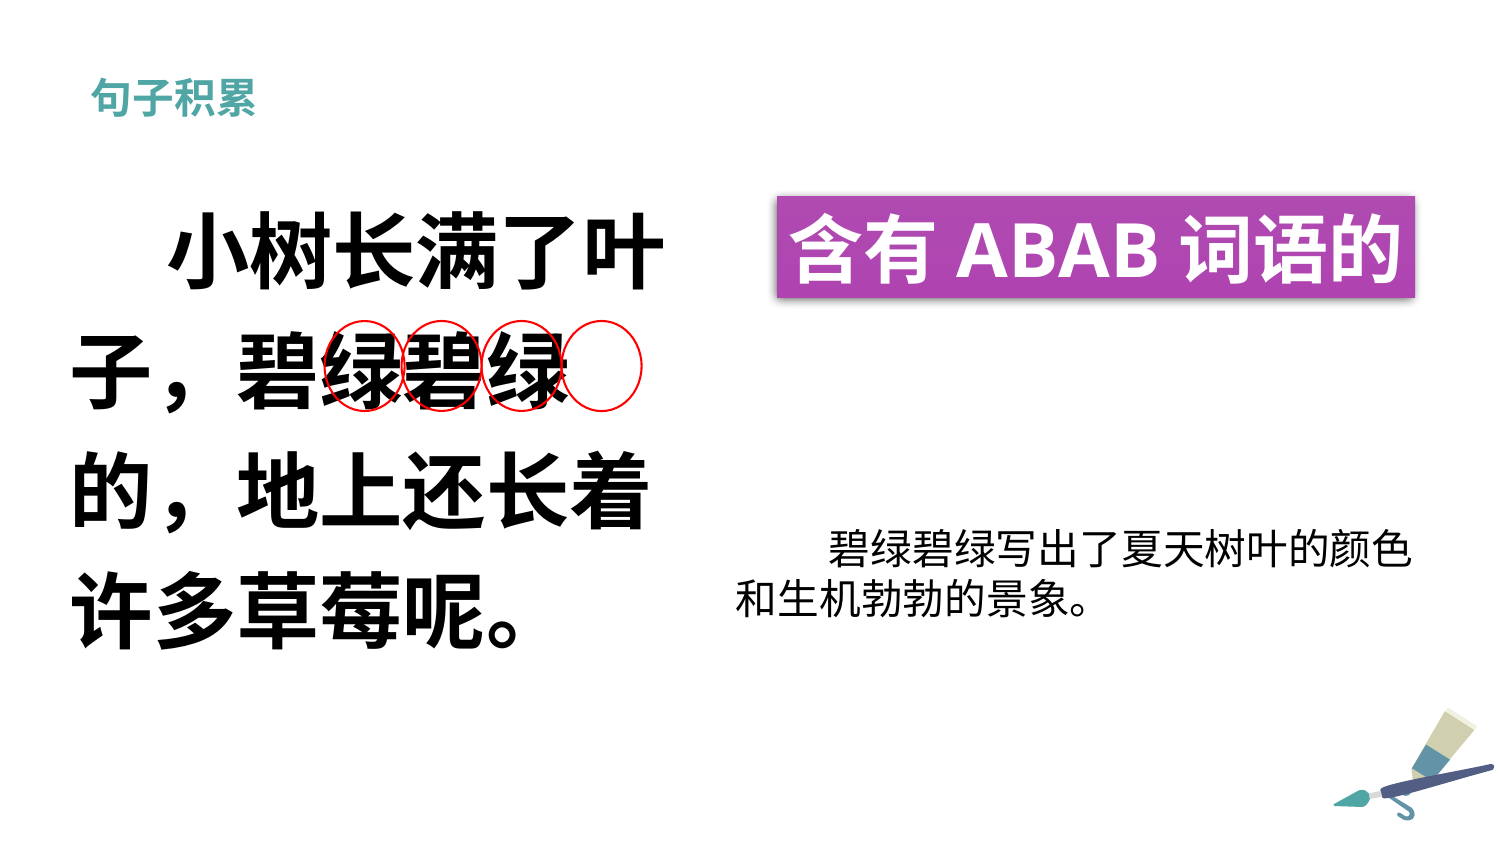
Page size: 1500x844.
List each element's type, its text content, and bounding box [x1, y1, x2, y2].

text_box [480, 319, 561, 413]
text_box 句子积累 [76, 64, 313, 129]
text_box [323, 319, 403, 413]
text_box [560, 319, 643, 413]
text_box 小树长满了叶子，碧绿碧绿的，地上还长着许多草莓呢。 [58, 173, 741, 665]
text_box 含有ABAB词语的 [777, 196, 1416, 298]
text_box [400, 319, 481, 413]
text_box 碧绿碧绿写出了夏天树叶的颜色和生机勃勃的景象。 [721, 515, 1451, 631]
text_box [1358, 708, 1481, 844]
